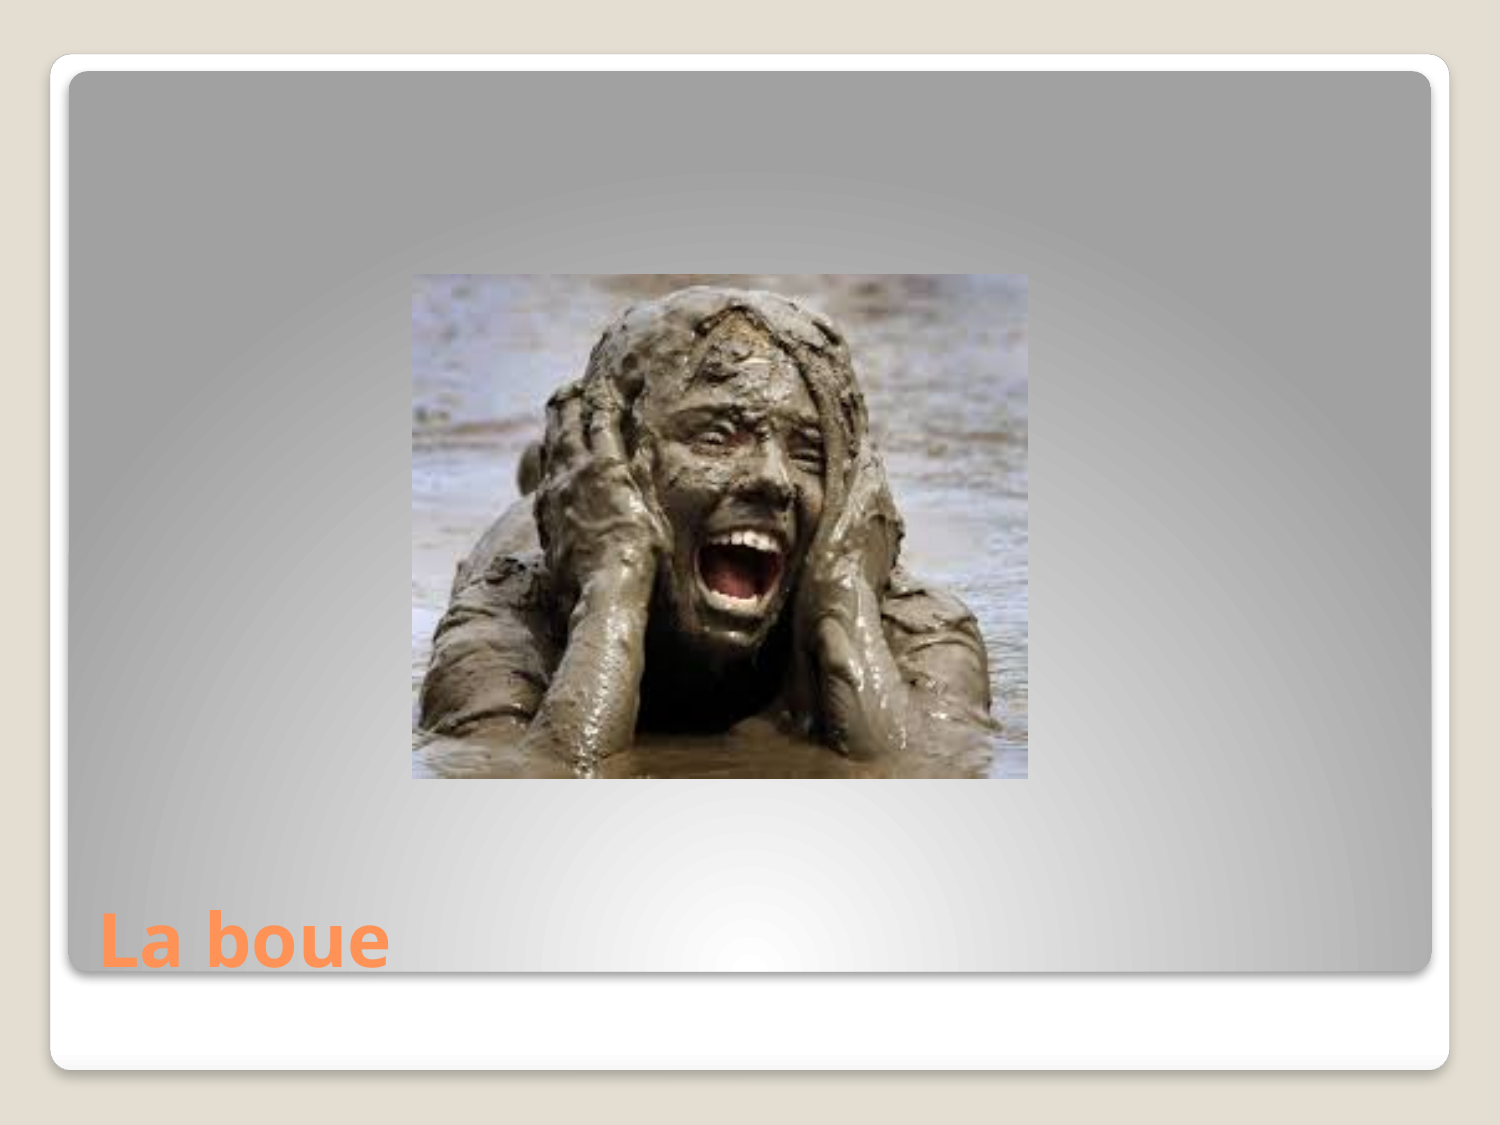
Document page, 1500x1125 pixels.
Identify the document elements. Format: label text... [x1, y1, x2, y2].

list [412, 274, 1028, 779]
title La boue [82, 817, 1425, 990]
